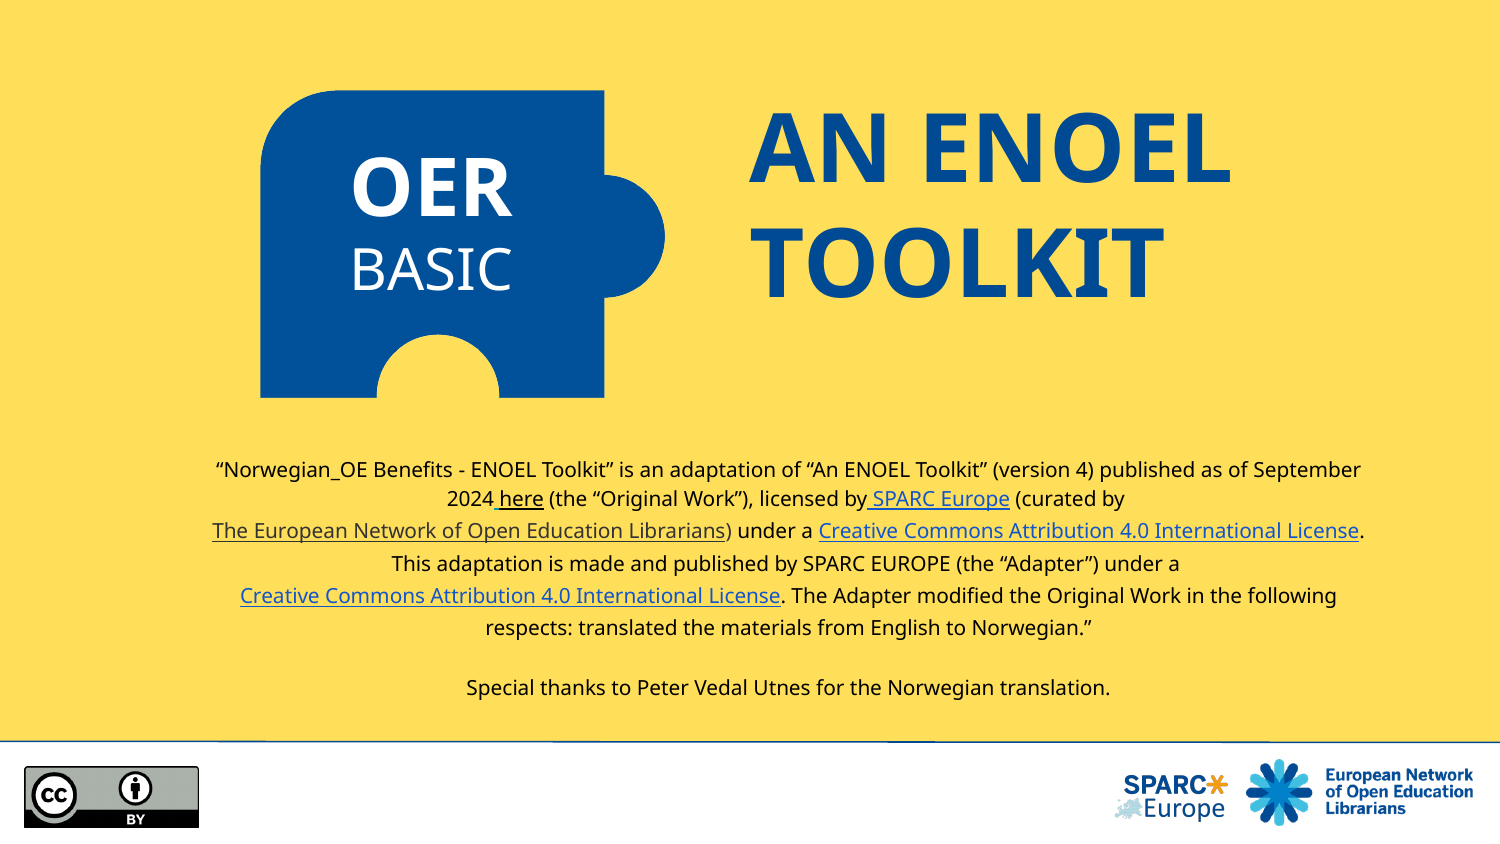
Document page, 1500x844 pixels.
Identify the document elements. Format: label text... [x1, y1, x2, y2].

text_box OER BASIC [670, 116, 951, 321]
text_box AN ENOEL TOOLKIT [734, 72, 1386, 333]
text_box “Norwegian_OE Benefits - ENOEL Toolkit” is an adaptation of “An ENOEL Toolkit” (version 4) published as of September 2024 here (the “Original Work”), licensed by SPARC Europe (curated by The European Network of Open Education Librarians) under a Creative Commons Attribution 4.0 International License. This adaptation is made and published by SPARC EUROPE (the “Adapter”) under a Creative Commons Attribution 4.0 International License. The Adapter modified the Original Work in the following respects: translated the materials from English to Norwegian.” Special thanks to Peter Vedal Utnes for the Norwegian translation. [184, 434, 1393, 719]
text_box [0, 750, 1500, 844]
picture [24, 765, 199, 828]
picture [260, 90, 665, 398]
picture [1246, 759, 1473, 826]
picture [1114, 757, 1232, 824]
